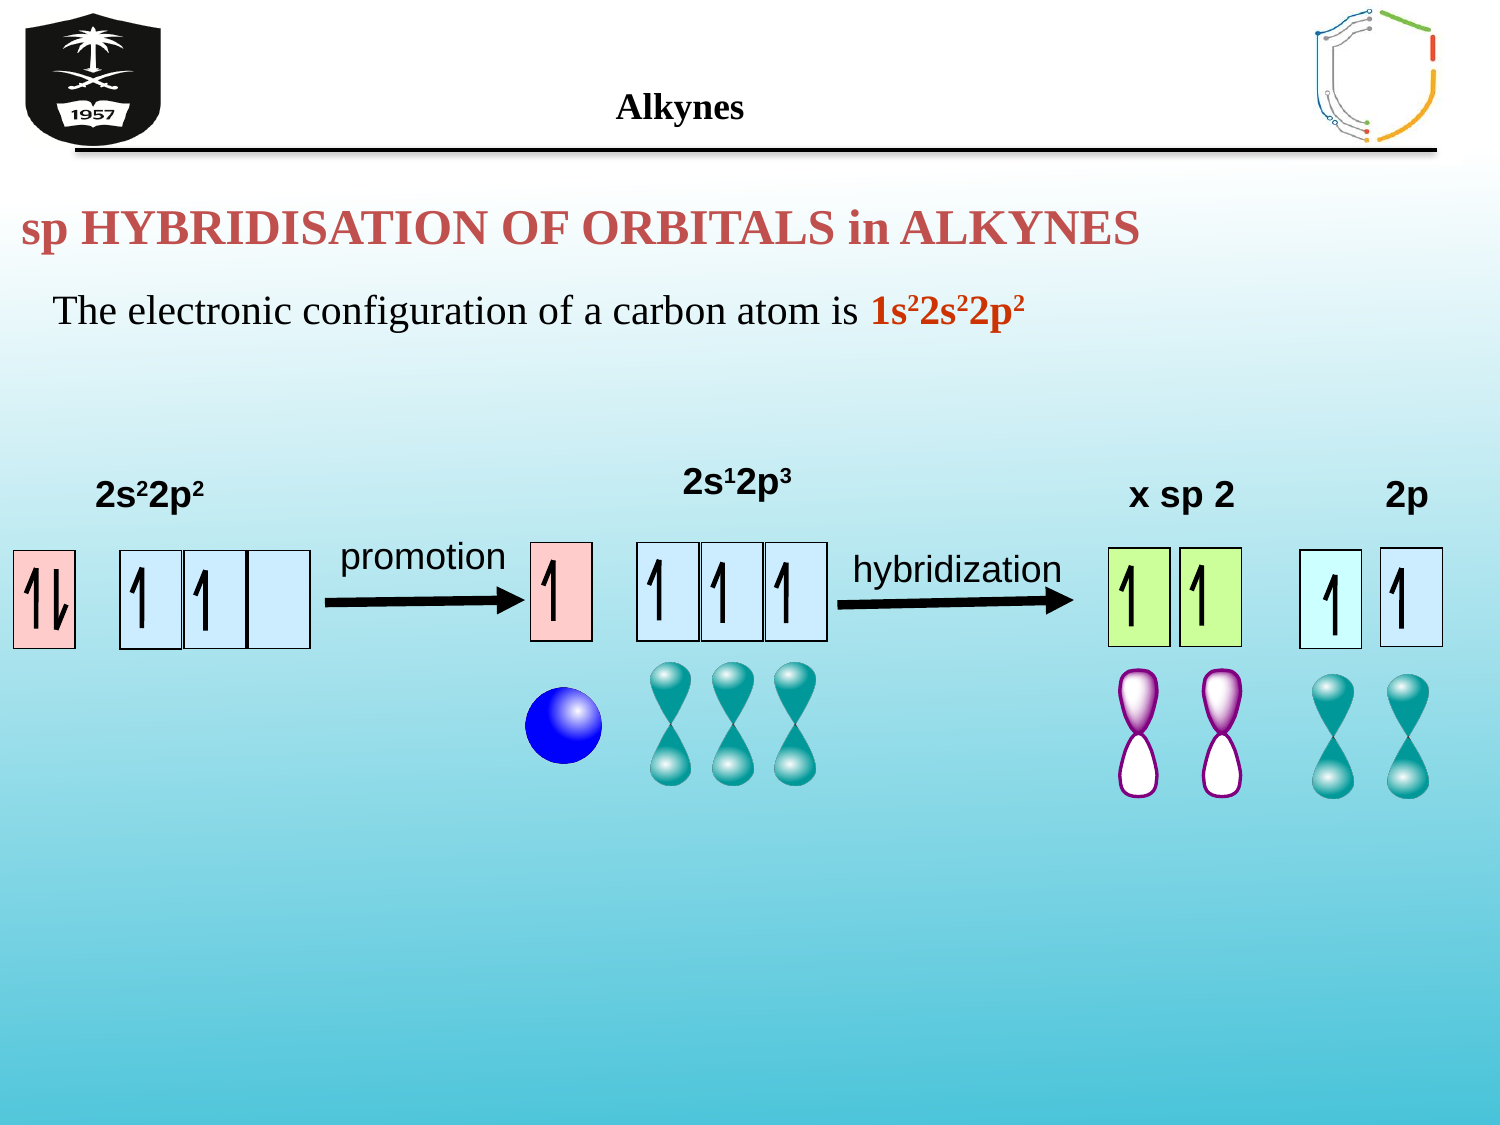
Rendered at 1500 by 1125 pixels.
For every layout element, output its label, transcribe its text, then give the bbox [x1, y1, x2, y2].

text_box [248, 550, 310, 649]
text_box hybridization [837, 537, 1078, 598]
text_box 2s22p2 [0, 462, 300, 523]
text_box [542, 560, 554, 622]
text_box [1120, 565, 1132, 627]
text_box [25, 567, 37, 629]
text_box [530, 542, 593, 641]
text_box [1380, 547, 1443, 647]
text_box [324, 593, 526, 607]
text_box promotion [325, 524, 522, 585]
text_box 2s12p3 [587, 449, 887, 510]
text_box 2p [1362, 462, 1452, 523]
picture [1312, 674, 1354, 799]
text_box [131, 567, 143, 629]
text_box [1191, 565, 1202, 627]
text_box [712, 562, 723, 624]
text_box [637, 542, 699, 641]
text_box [55, 569, 67, 630]
picture [712, 662, 754, 787]
text_box [701, 542, 763, 641]
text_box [1324, 574, 1336, 636]
text_box [1108, 547, 1171, 647]
text_box Alkynes [600, 74, 760, 135]
text_box [1179, 548, 1242, 647]
picture [774, 662, 816, 787]
text_box [120, 550, 182, 649]
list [1199, 662, 1245, 801]
text_box [13, 550, 75, 649]
text_box [1299, 549, 1362, 649]
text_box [775, 562, 787, 624]
text_box 2 x sp [1037, 462, 1337, 523]
text_box The electronic configuration of a carbon atom is 1s22s22p2 [37, 275, 1225, 411]
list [1116, 662, 1161, 801]
text_box [837, 598, 1074, 607]
picture [1387, 674, 1429, 799]
picture [524, 687, 602, 764]
text_box sp HYBRIDISATION OF ORBITALS in ALKYNES [0, 187, 1188, 263]
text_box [194, 570, 206, 631]
text_box [184, 550, 246, 649]
picture [24, 12, 163, 151]
picture [1287, 0, 1463, 165]
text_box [1391, 567, 1402, 629]
picture [649, 662, 691, 787]
text_box [765, 542, 828, 641]
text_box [648, 559, 660, 621]
